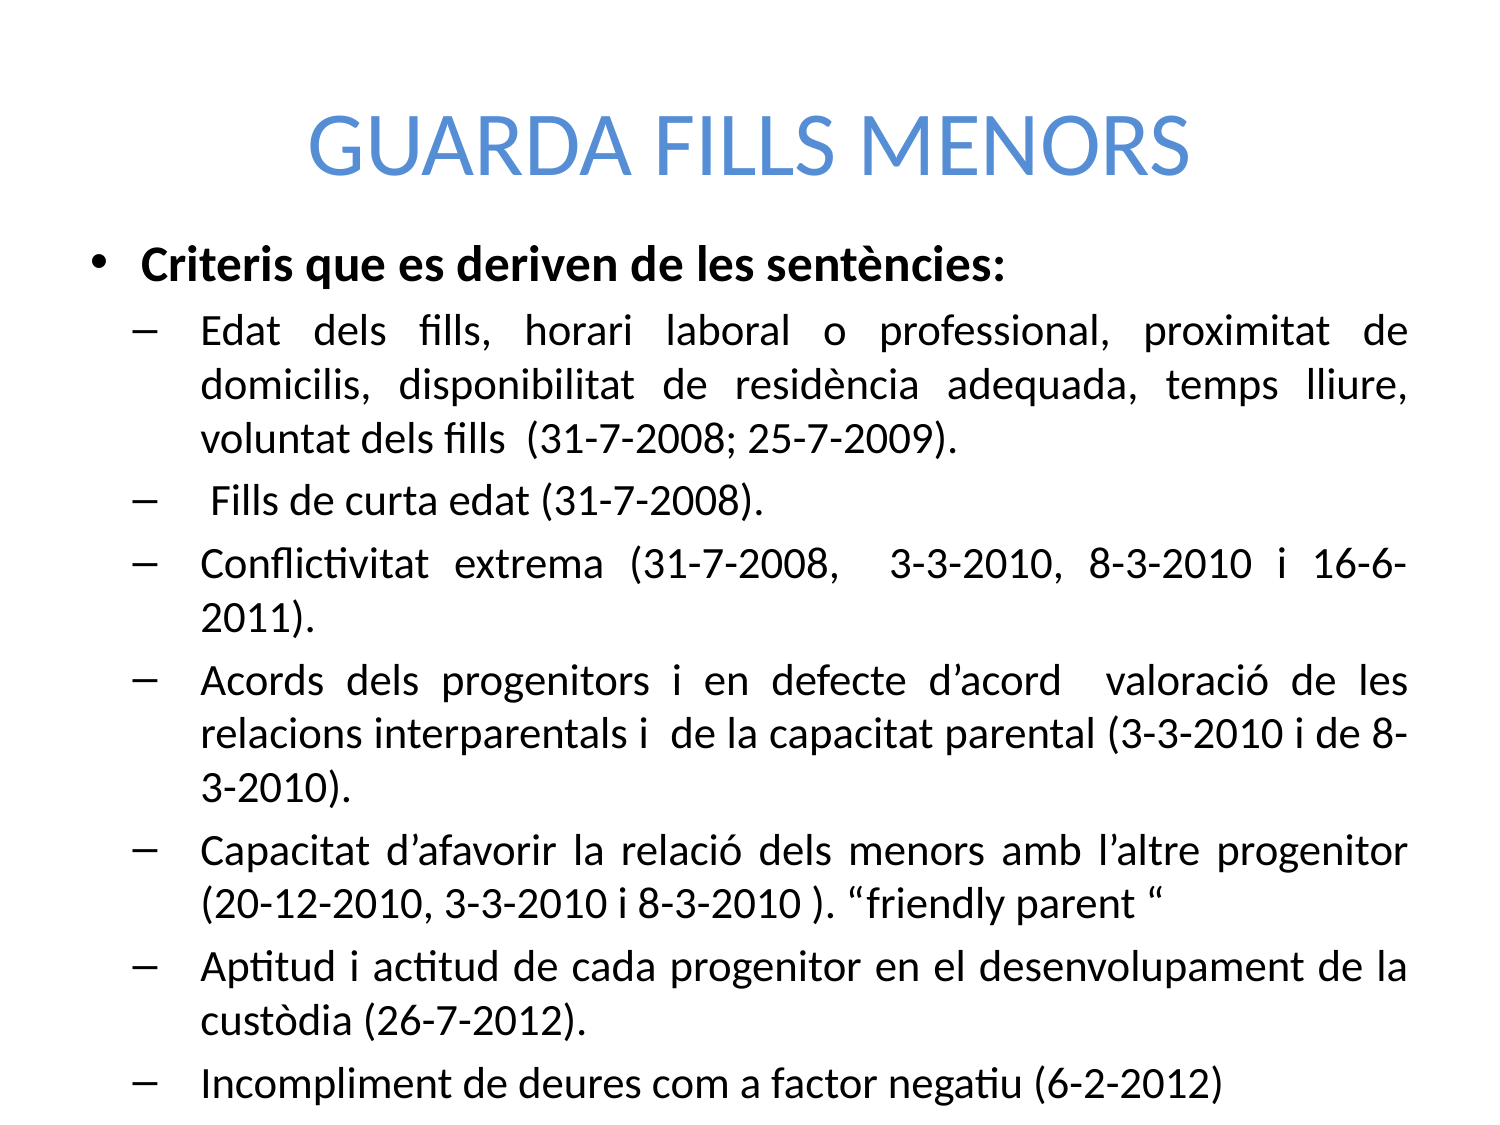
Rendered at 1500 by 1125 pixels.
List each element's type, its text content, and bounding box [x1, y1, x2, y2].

list Criteris que es deriven de les sentències: Edat dels fills, horari laboral o professional, proximitat de domicilis, disponibilitat de residència adequada, temps lliure, voluntat dels fills (31-7-2008; 25-7-2009). Fills de curta edat (31-7-2008). Conflictivitat extrema (31-7-2008, 3-3-2010, 8-3-2010 i 16-6-2011). Acords dels progenitors i en defecte d’acord valoració de les relacions interparentals i de la capacitat parental (3-3-2010 i de 8-3-2010). Capacitat d’afavorir la relació dels menors amb l’altre progenitor (20-12-2010, 3-3-2010 i 8-3-2010 ). “friendly parent “ Aptitud i actitud de cada progenitor en el desenvolupament de la custòdia (26-7-2012). Incompliment de deures com a factor negatiu (6-2-2012) [75, 222, 1425, 1125]
title GUARDA FILLS MENORS [75, 45, 1425, 222]
